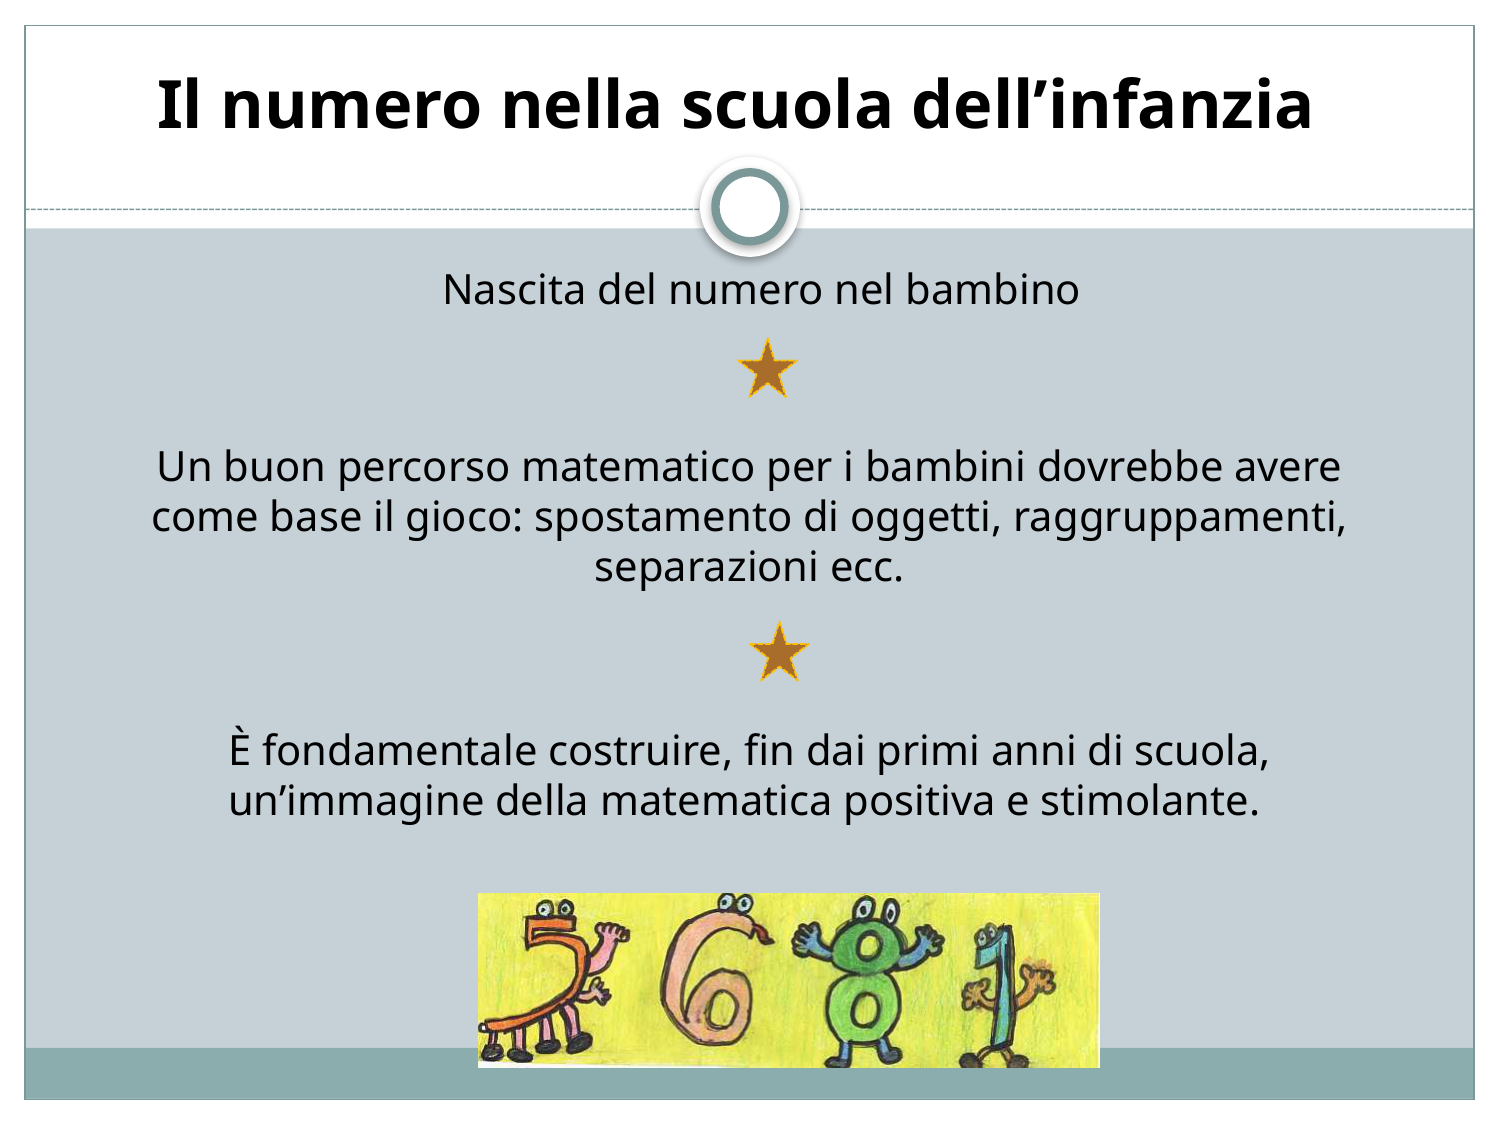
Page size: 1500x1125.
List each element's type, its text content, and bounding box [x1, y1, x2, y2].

text_box [749, 620, 810, 682]
picture [478, 892, 1100, 1068]
text_box Il numero nella scuola dell’infanzia [142, 54, 1331, 150]
text_box [737, 337, 799, 398]
text_box Nascita del numero nel bambino [427, 255, 1097, 321]
text_box È fondamentale costruire, fin dai primi anni di scuola, un’immagine della matematica positiva e stimolante. [123, 716, 1376, 832]
text_box Un buon percorso matematico per i bambini dovrebbe avere come base il gioco: spostamento di oggetti, raggruppamenti, separazioni ecc. [100, 432, 1400, 598]
